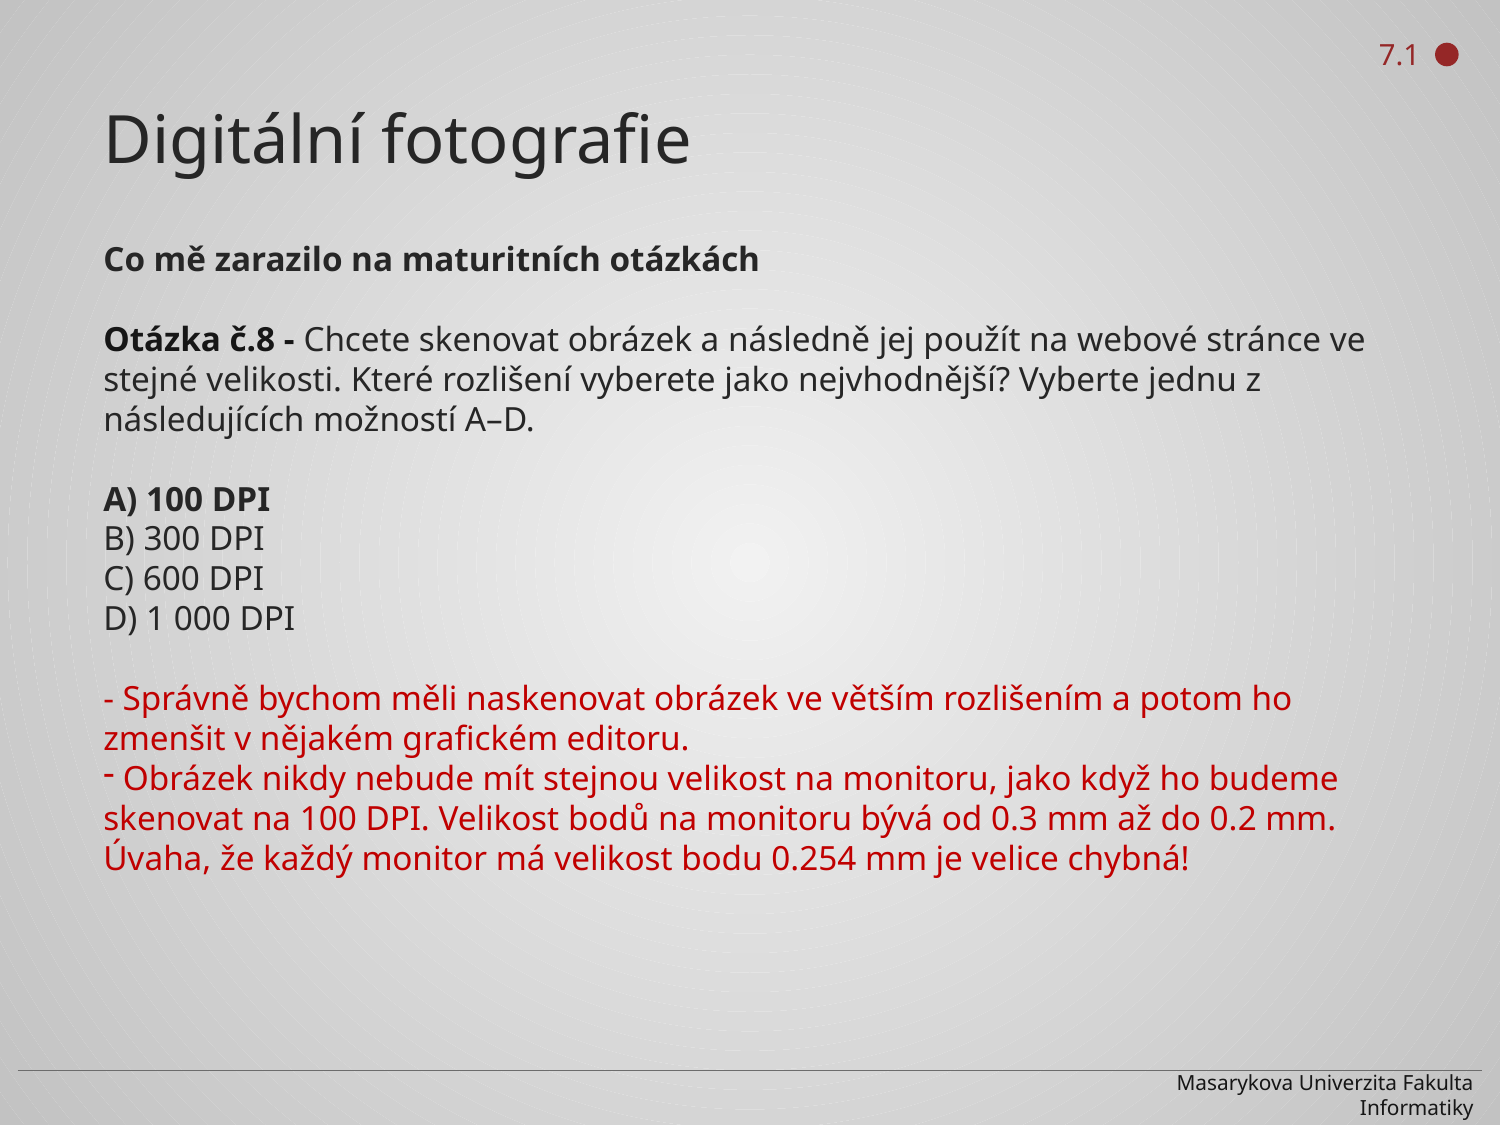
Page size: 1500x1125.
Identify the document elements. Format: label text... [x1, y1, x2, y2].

text_box Co mě zarazilo na maturitních otázkách Otázka č.8 - Chcete skenovat obrázek a následně jej použít na webové stránce ve stejné velikosti. Které rozlišení vyberete jako nejvhodnější? Vyberte jednu z následujících možností A–D. A) 100 DPI B) 300 DPI C) 600 DPI D) 1 000 DPI - Správně bychom měli naskenovat obrázek ve větším rozlišením a potom ho zmenšit v nějakém grafickém editoru. Obrázek nikdy nebude mít stejnou velikost na monitoru, jako když ho budeme skenovat na 100 DPI. Velikost bodů na monitoru bývá od 0.3 mm až do 0.2 mm. Úvaha, že každý monitor má velikost bodu 0.254 mm je velice chybná! [88, 230, 1436, 885]
text_box 7.1 [1364, 29, 1459, 79]
footer Masarykova Univerzita Fakulta Informatiky [1092, 1065, 1489, 1125]
text_box Digitální fotografie [88, 89, 1436, 184]
